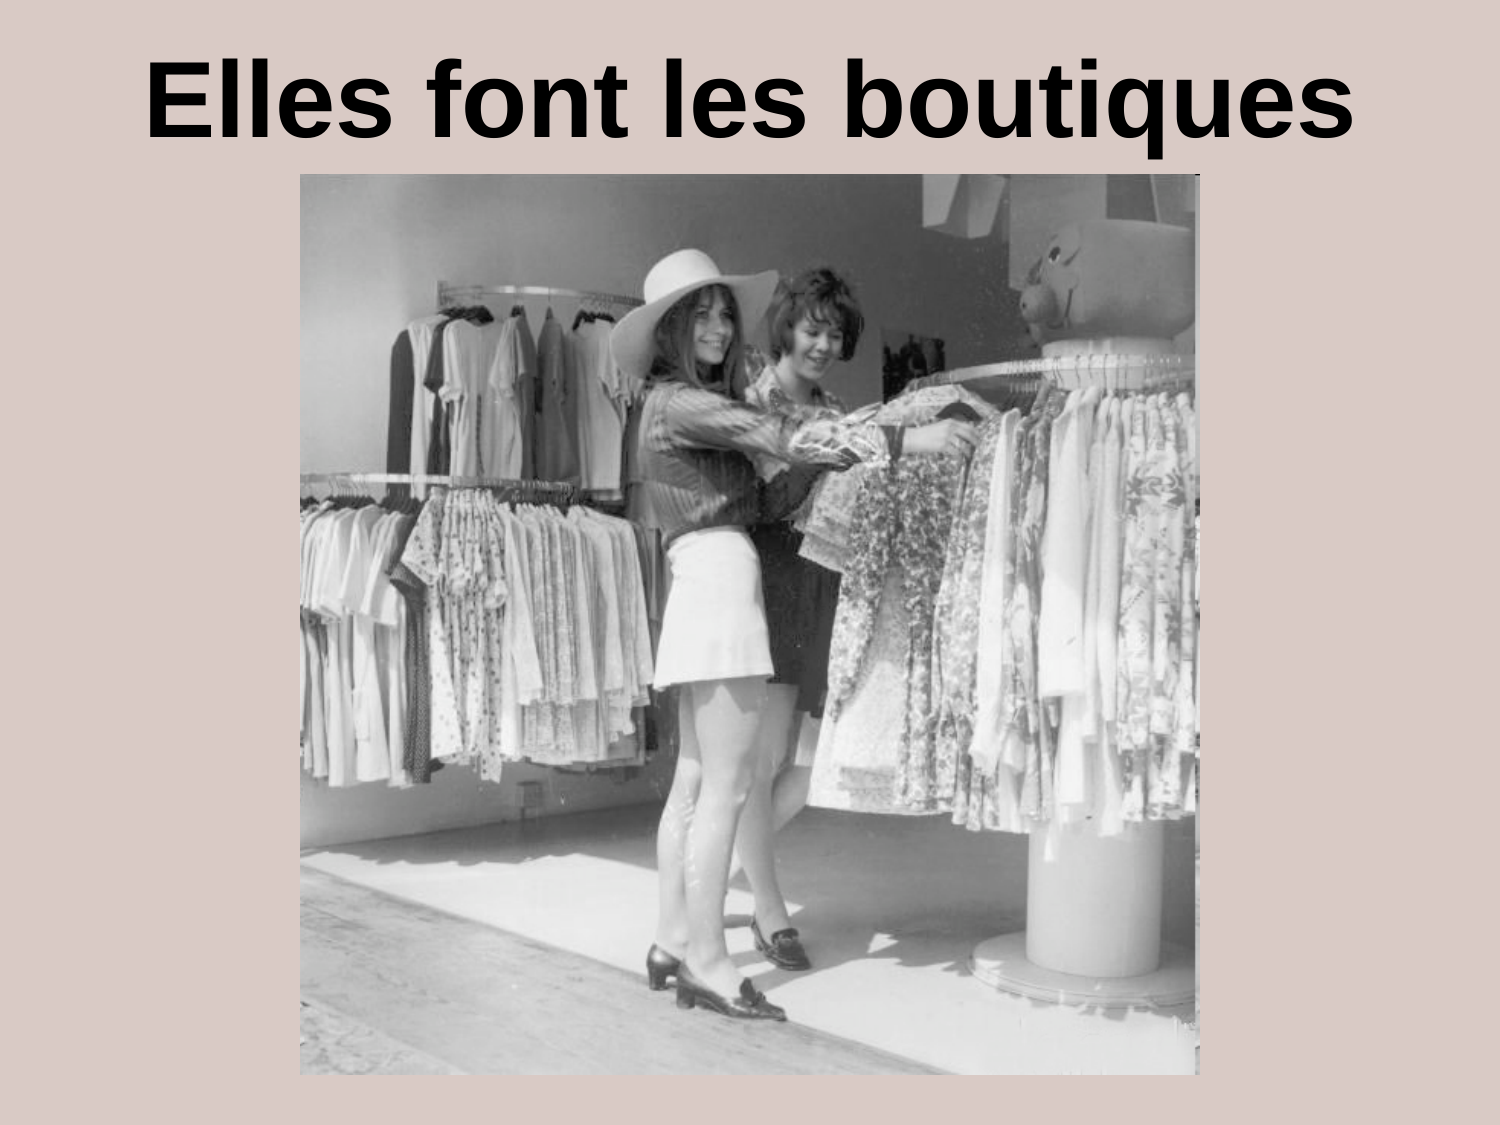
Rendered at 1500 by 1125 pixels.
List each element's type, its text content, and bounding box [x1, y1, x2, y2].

picture [299, 174, 1201, 1076]
title Elles font les boutiques [74, 0, 1426, 188]
